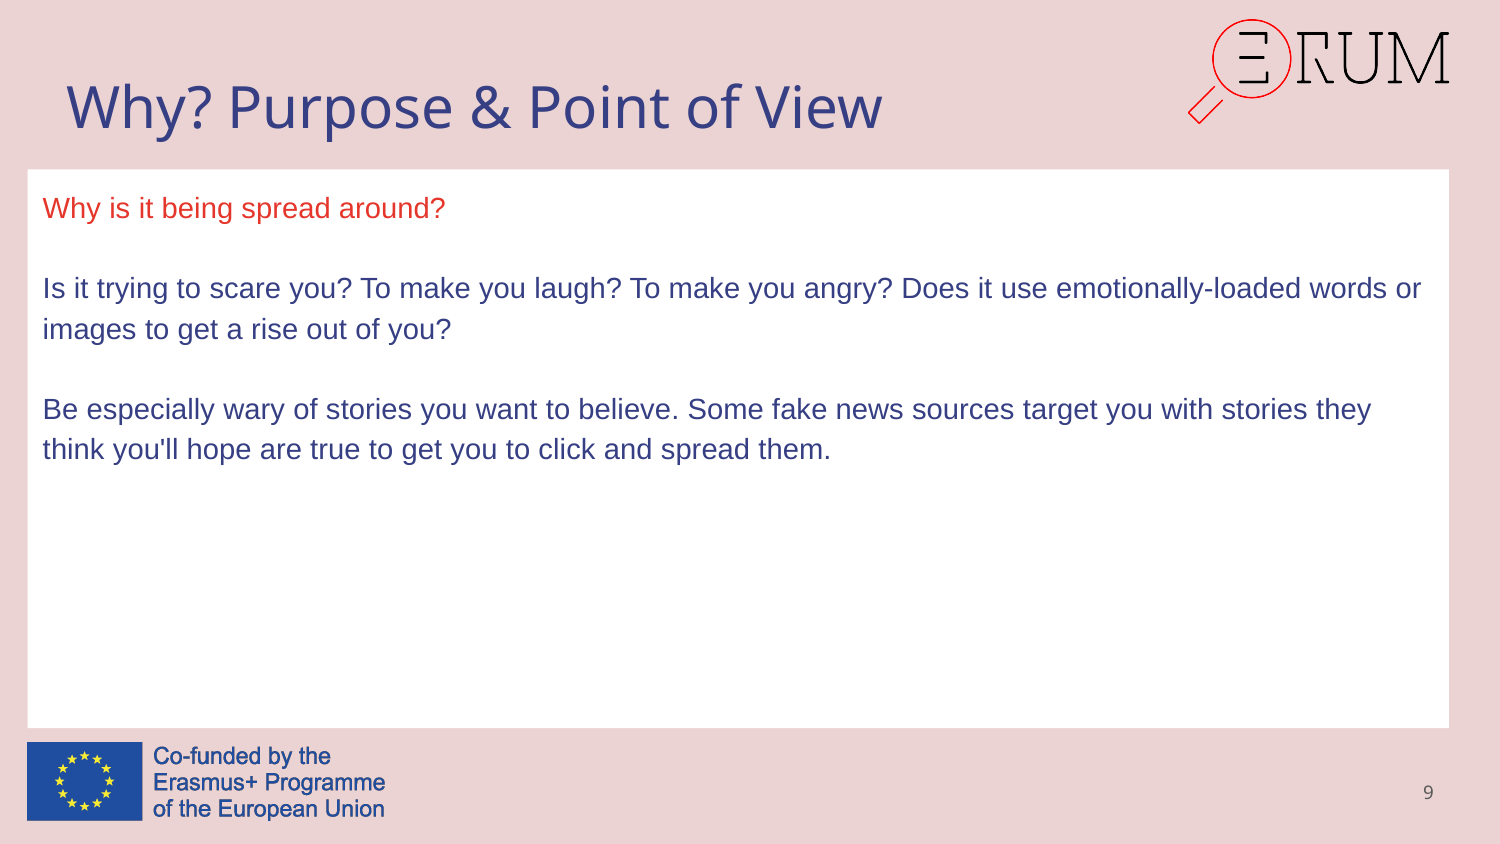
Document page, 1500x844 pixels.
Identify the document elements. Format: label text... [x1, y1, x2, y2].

list Why is it being spread around? Is it trying to scare you? To make you laugh? To make you angry? Does it use emotionally-loaded words or images to get a rise out of you? Be especially wary of stories you want to believe. Some fake news sources target you with stories they think you'll hope are true to get you to click and spread them. [27, 169, 1449, 729]
picture [1136, 0, 1500, 137]
picture [27, 742, 385, 821]
slide_number 9 [1358, 761, 1449, 826]
title Why? Purpose & Point of View [51, 55, 1168, 150]
